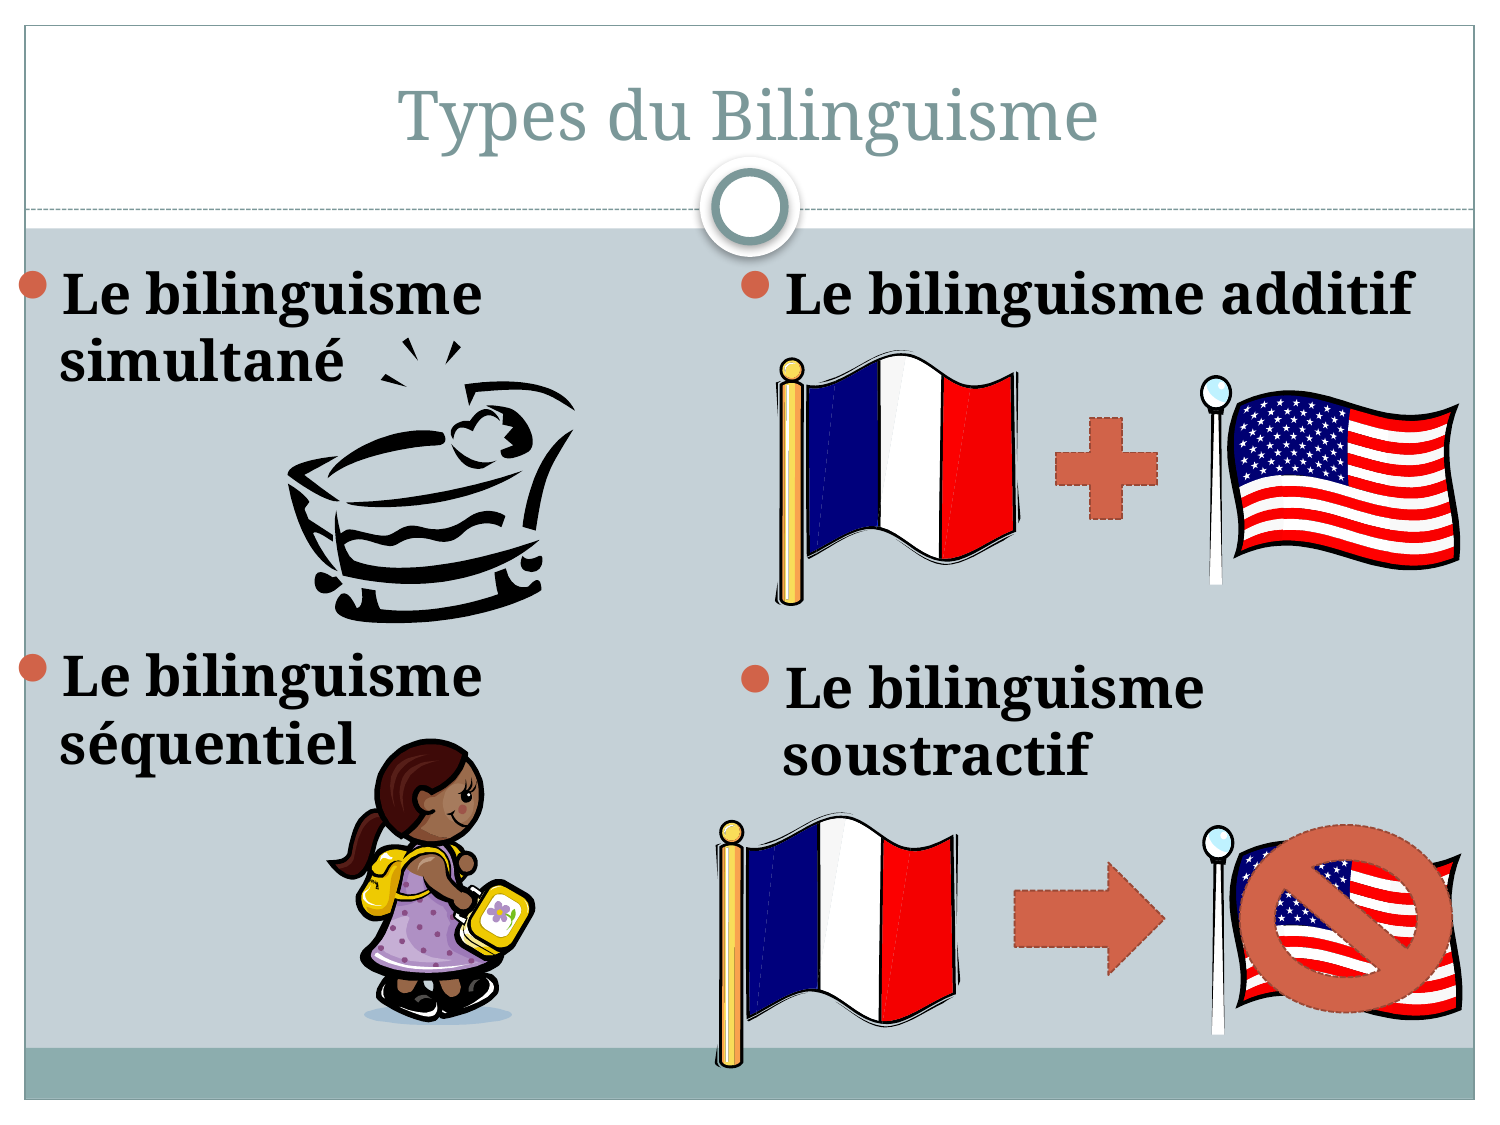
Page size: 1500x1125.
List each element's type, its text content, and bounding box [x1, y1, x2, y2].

text_box [1055, 417, 1158, 520]
picture [1199, 374, 1461, 585]
picture [287, 337, 576, 625]
text_box [1013, 861, 1166, 976]
picture [774, 349, 1021, 607]
picture [1201, 824, 1463, 1035]
list Le bilinguisme simultané Le bilinguisme séquentiel Le bilinguisme additif Le bilinguisme soustractif [0, 250, 1475, 1001]
title Types du Bilinguisme [49, 37, 1450, 162]
picture [714, 812, 961, 1069]
picture [324, 737, 537, 1027]
